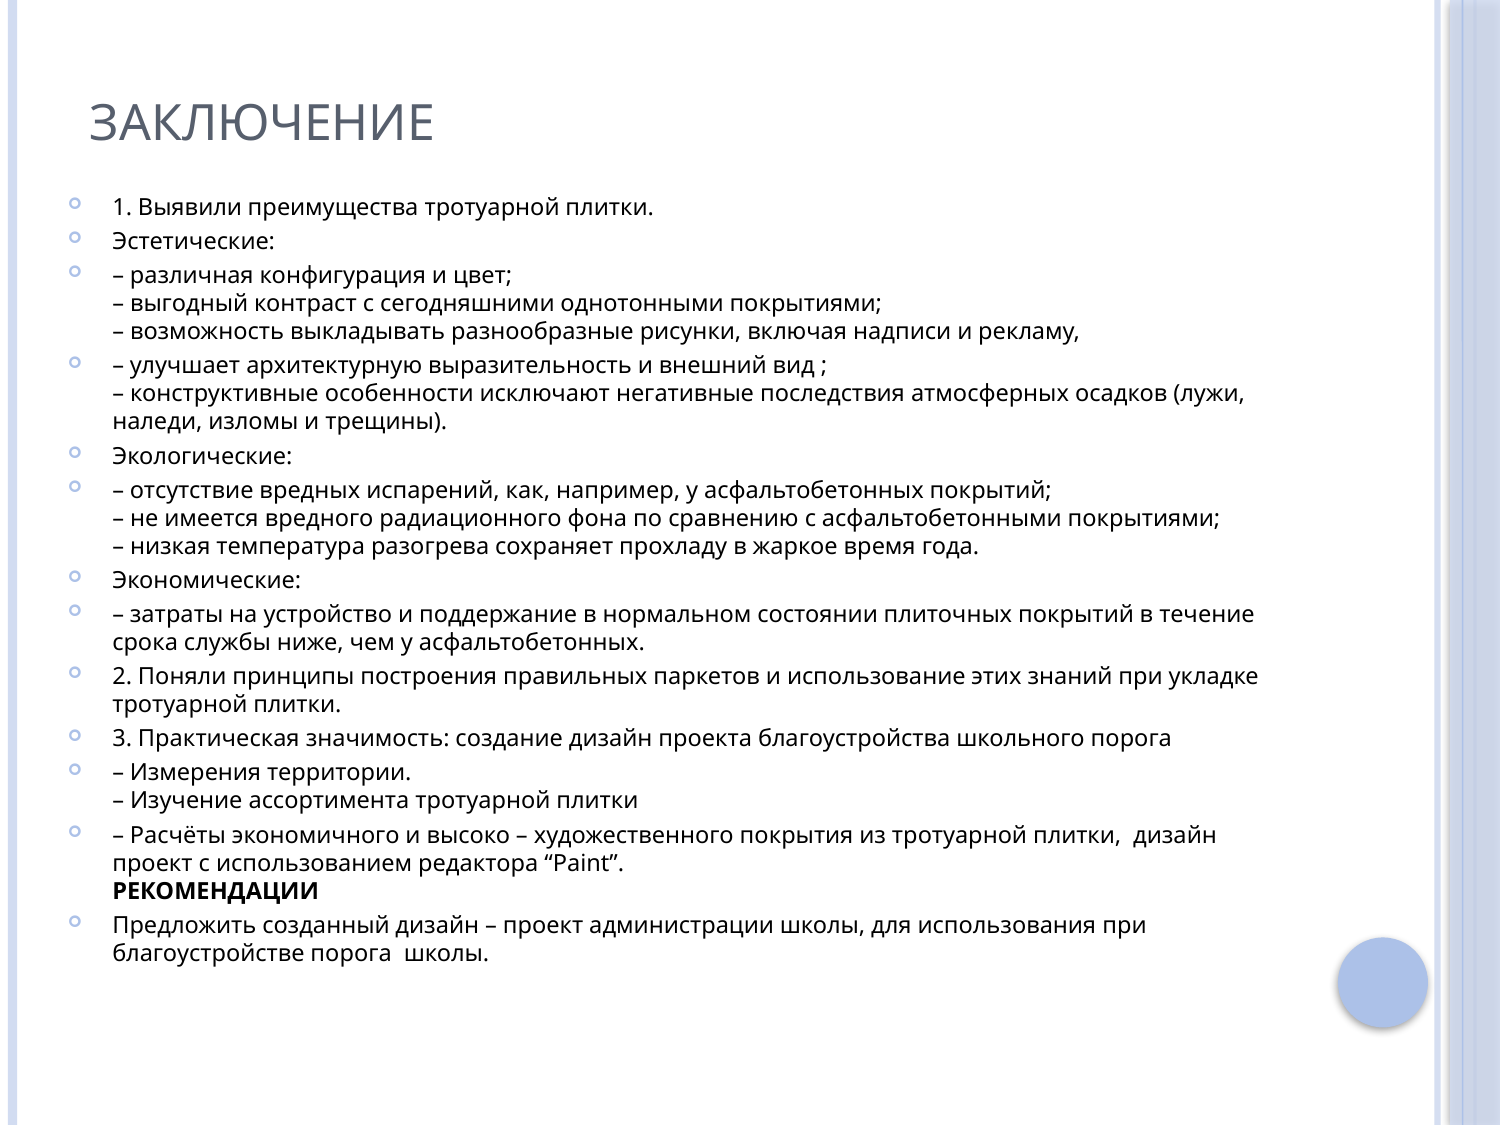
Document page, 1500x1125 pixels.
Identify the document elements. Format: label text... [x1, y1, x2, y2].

title ЗАКЛЮЧЕНИЕ [75, 45, 1300, 233]
list 1. Выявили преимущества тротуарной плитки. Эстетические: – различная конфигурация и цвет; – выгодный контраст с сегодняшними однотонными покрытиями; – возможность выкладывать разнообразные рисунки, включая надписи и рекламу, – улучшает архитектурную выразительность и внешний вид ; – конструктивные особенности исключают негативные последствия атмосферных осадков (лужи, наледи, изломы и трещины). Экологические: – отсутствие вредных испарений, как, например, у асфальтобетонных покрытий; – не имеется вредного радиационного фона по сравнению с асфальтобетонными покрытиями; – низкая температура разогрева сохраняет прохладу в жаркое время года. Экономические: – затраты на устройство и поддержание в нормальном состоянии плиточных покрытий в течение срока службы ниже, чем у асфальтобетонных. 2. Поняли принципы построения правильных паркетов и использование этих знаний при укладке тротуарной плитки. 3. Практическая значимость: cоздание дизайн проекта благоустройства школьного порога – Измерения территории. – Изучение ассортимента тротуарной плитки – Расчёты экономичного и высоко – художественного покрытия из тротуарной плитки, дизайн проект с использованием редактора “Paint”. РЕКОМЕНДАЦИИ Предложить созданный дизайн – проект администрации школы, для использования при благоустройстве порога школы. [53, 184, 1279, 984]
